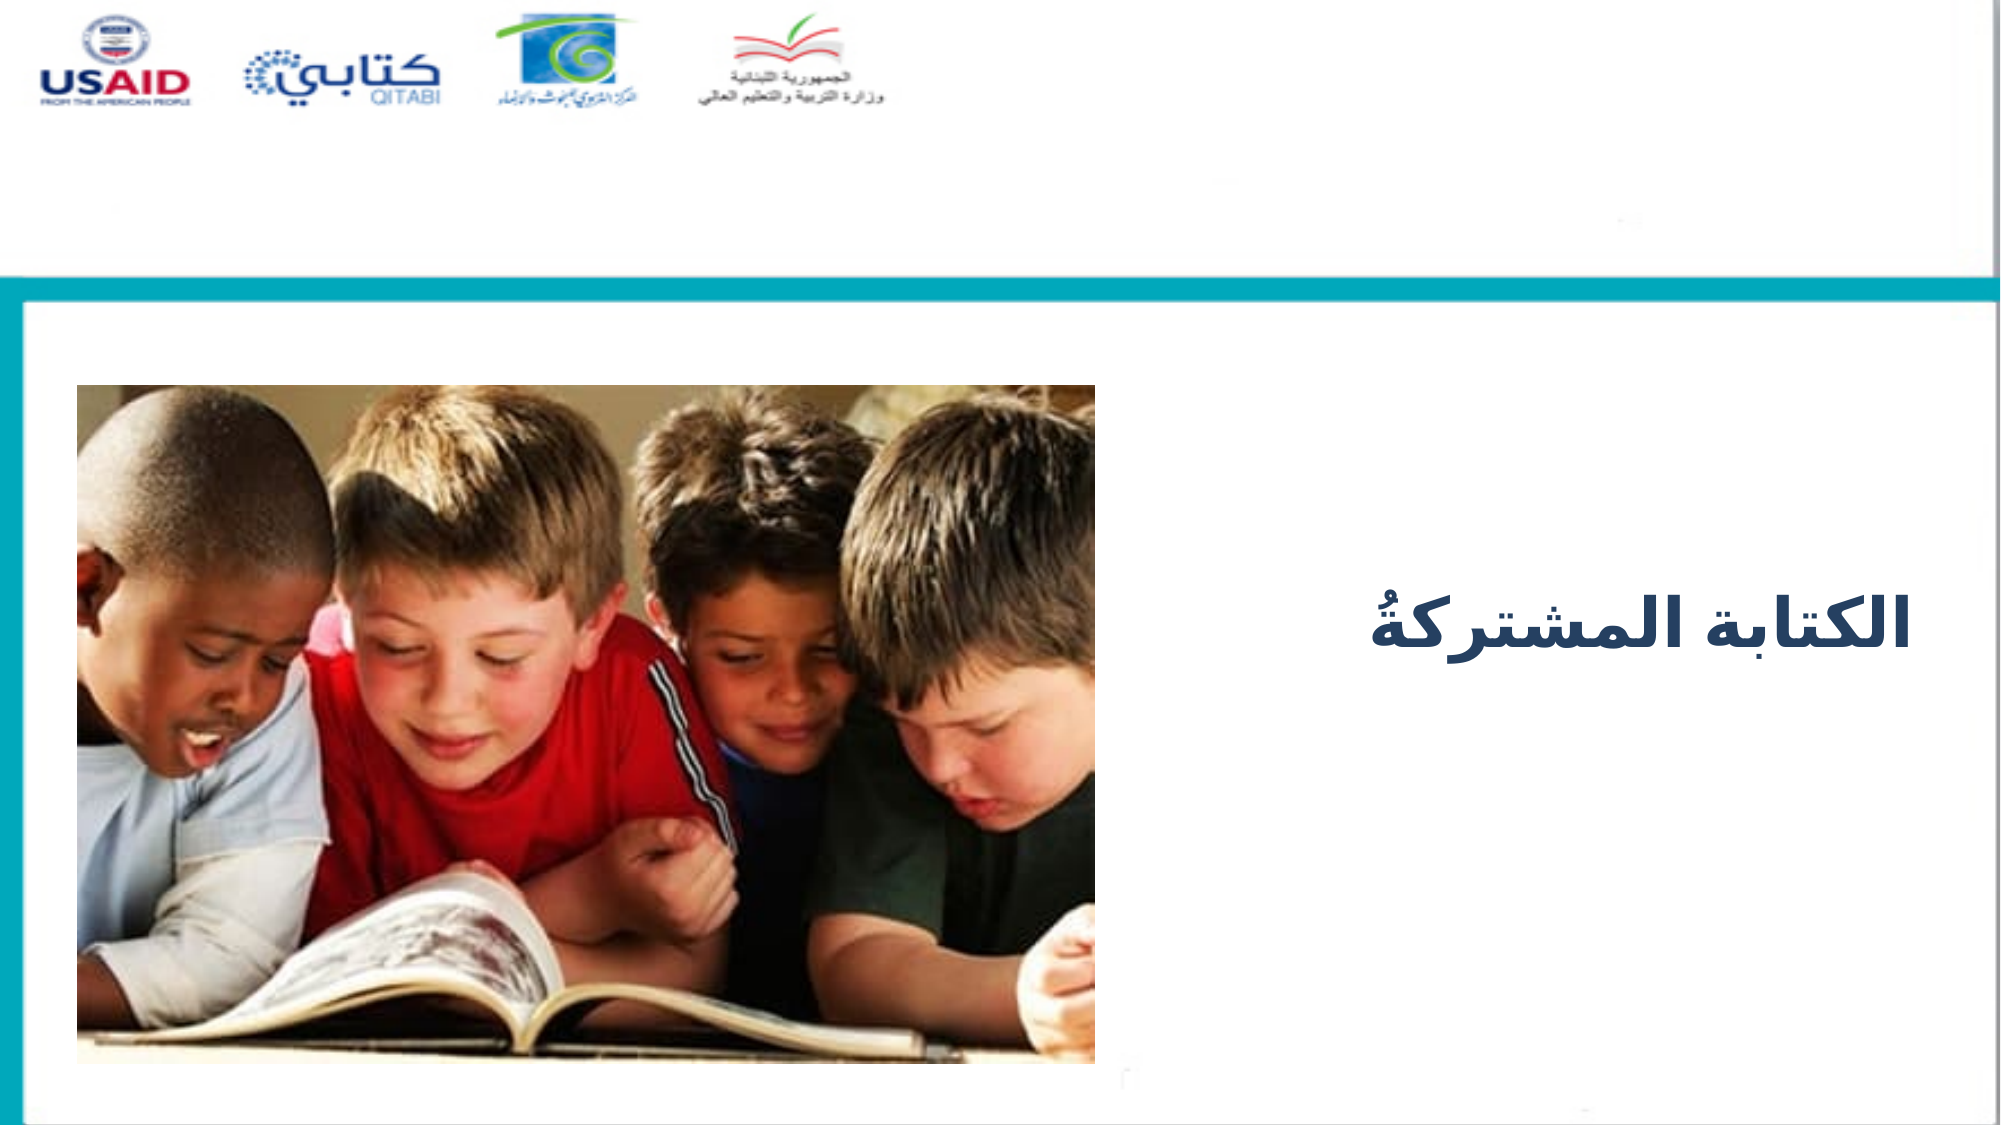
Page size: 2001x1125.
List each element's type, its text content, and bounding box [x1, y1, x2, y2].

picture [0, 0, 2001, 1125]
title الكتابة المشتركةُ [1282, 546, 2000, 694]
